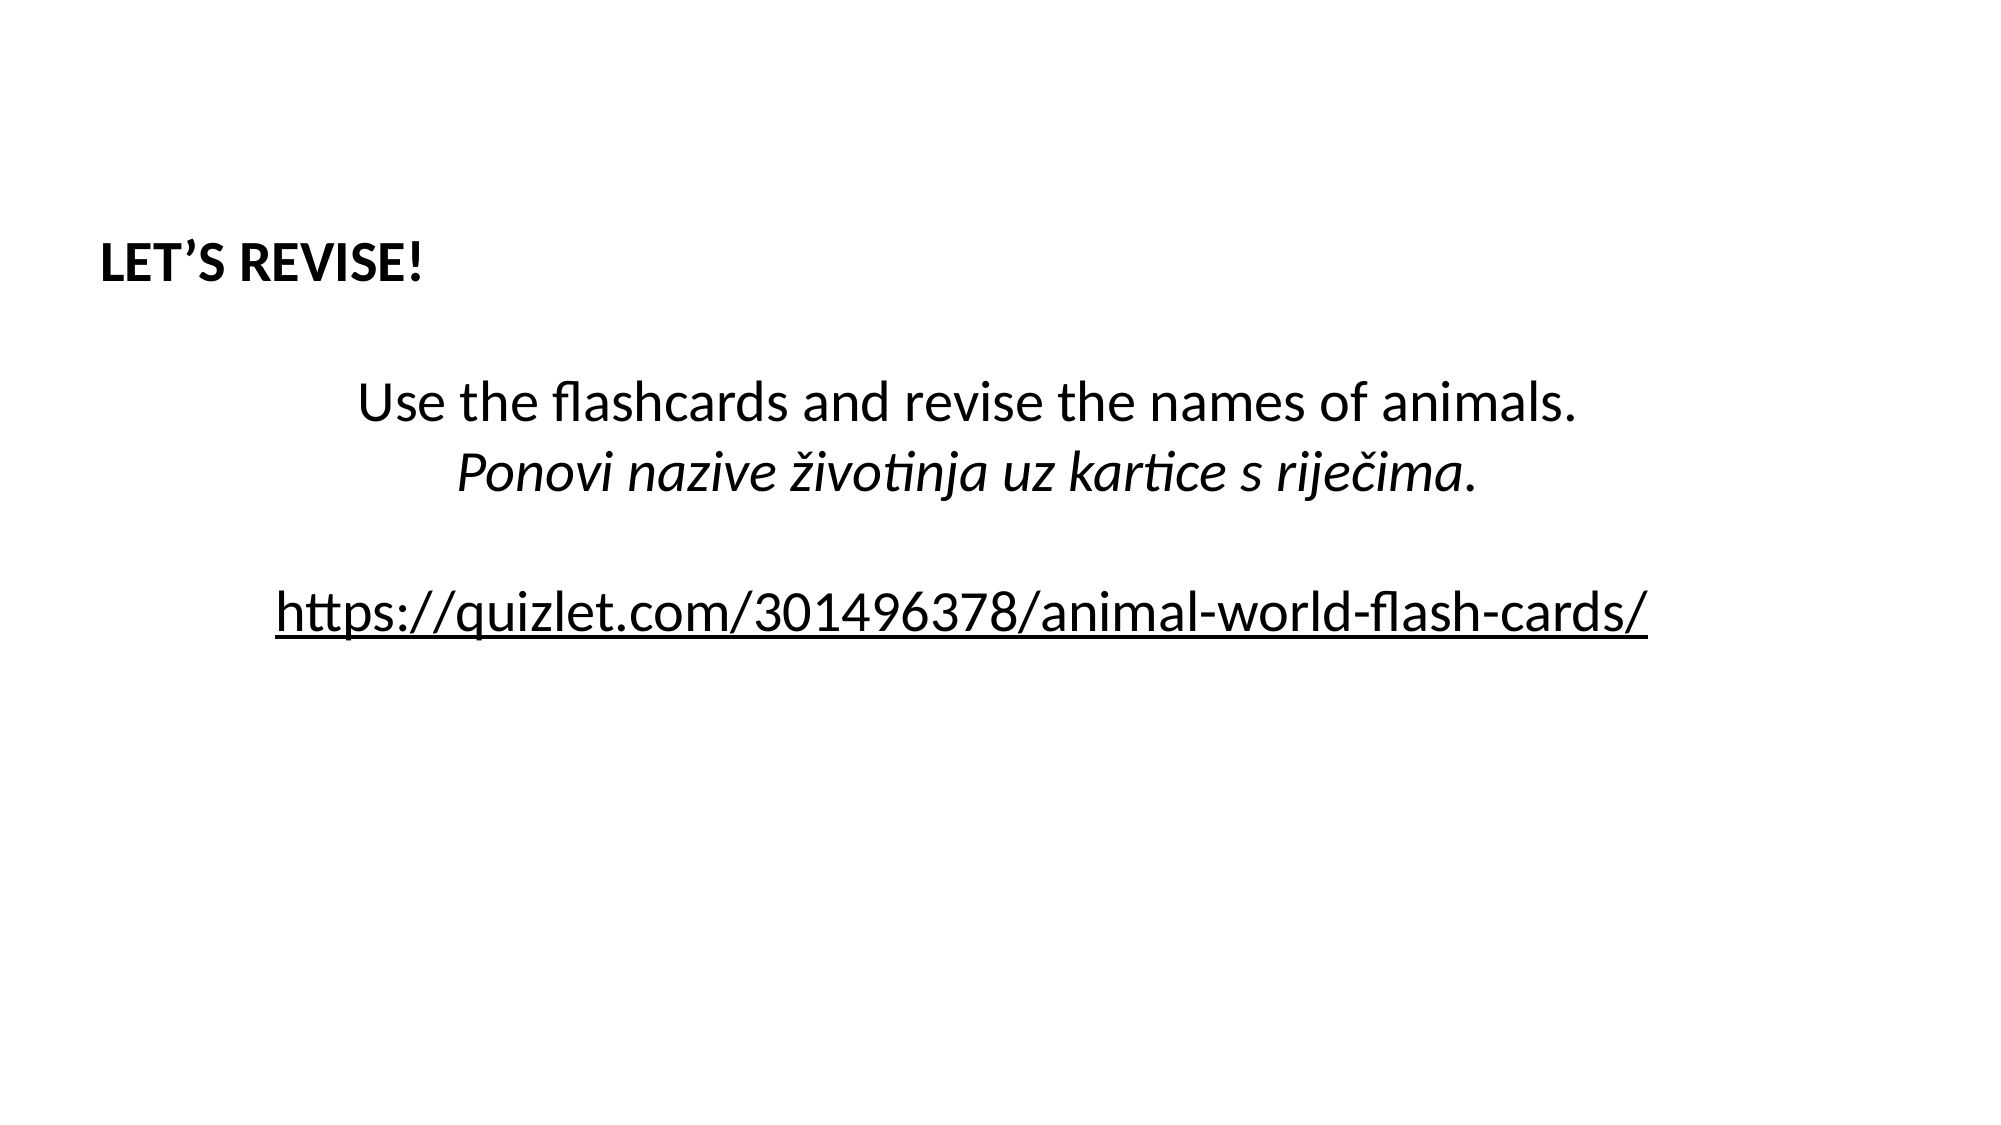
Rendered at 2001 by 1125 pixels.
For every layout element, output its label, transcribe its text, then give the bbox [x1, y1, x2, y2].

text_box LET’S REVISE! Use the flashcards and revise the names of animals. Ponovi nazive životinja uz kartice s riječima. https://quizlet.com/301496378/animal-world-flash-cards/ [85, 215, 1851, 790]
